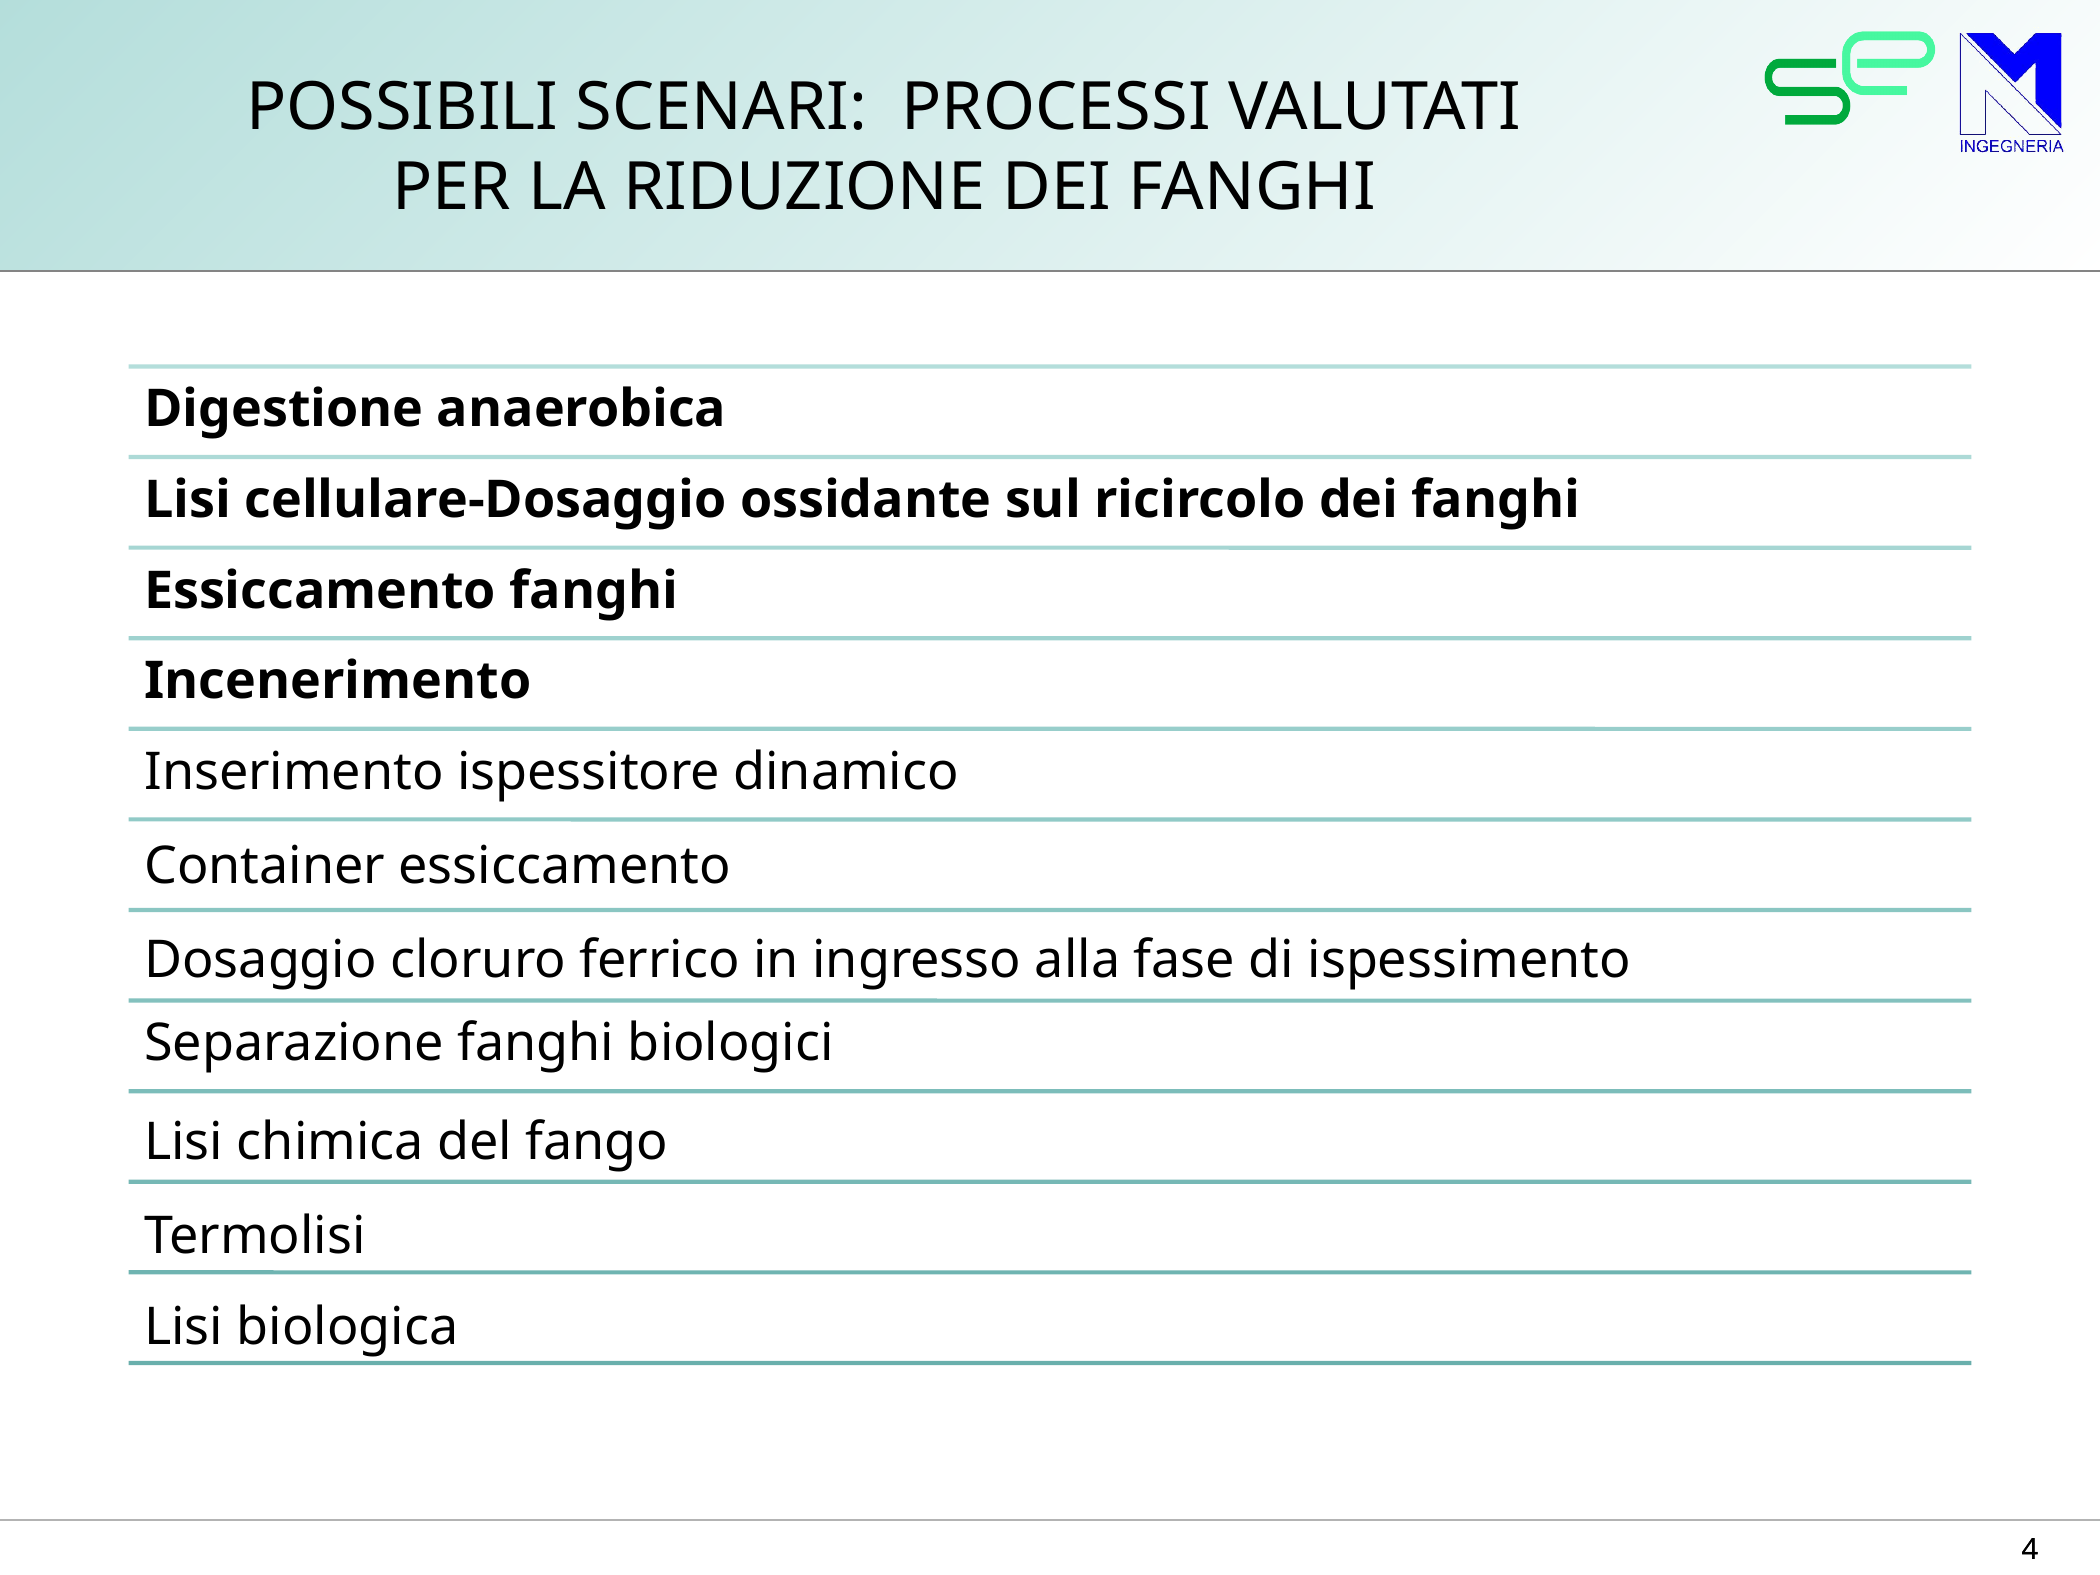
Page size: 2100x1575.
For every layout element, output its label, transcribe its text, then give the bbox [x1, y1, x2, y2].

picture [1947, 27, 2069, 160]
text_box [0, 0, 2100, 270]
picture [1761, 27, 1939, 128]
text_box POSSIBILI SCENARI: PROCESSI VALUTATI PER LA RIDUZIONE DEI FANGHI [69, 77, 1700, 209]
text_box 4 [2006, 1531, 2083, 1575]
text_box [128, 365, 1972, 1455]
